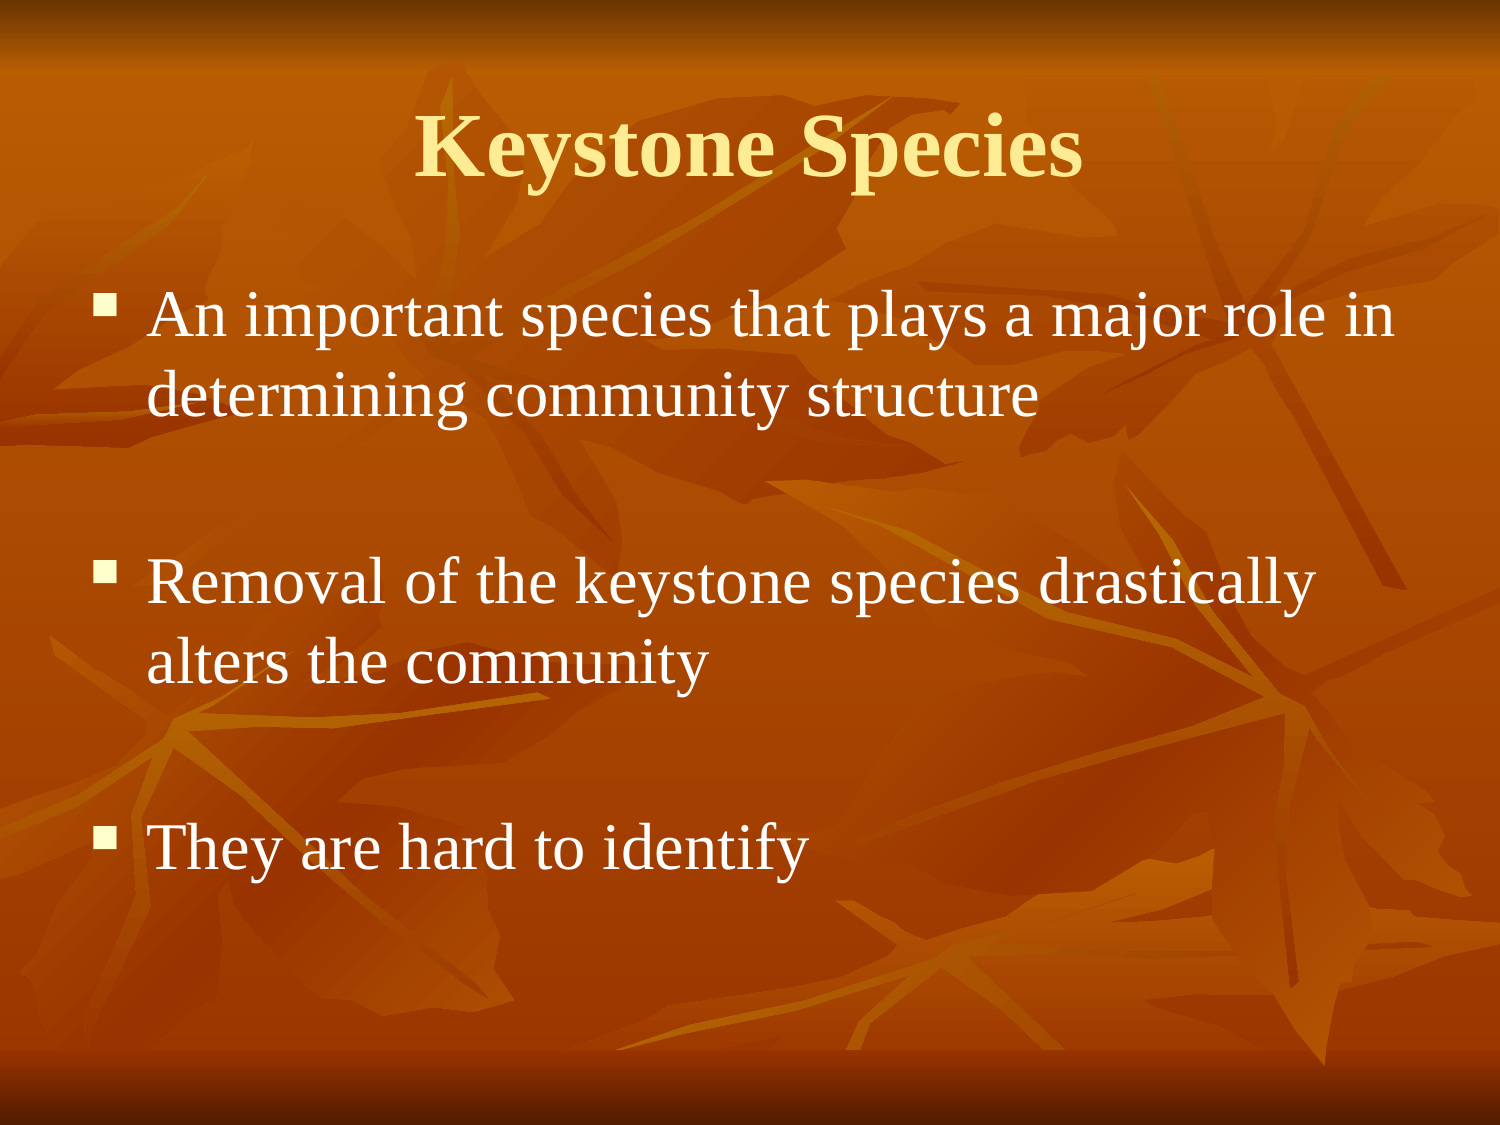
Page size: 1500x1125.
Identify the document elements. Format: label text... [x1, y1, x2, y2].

title Keystone Species [74, 45, 1426, 234]
list An important species that plays a major role in determining community structure Removal of the keystone species drastically alters the community They are hard to identify [74, 262, 1426, 1006]
